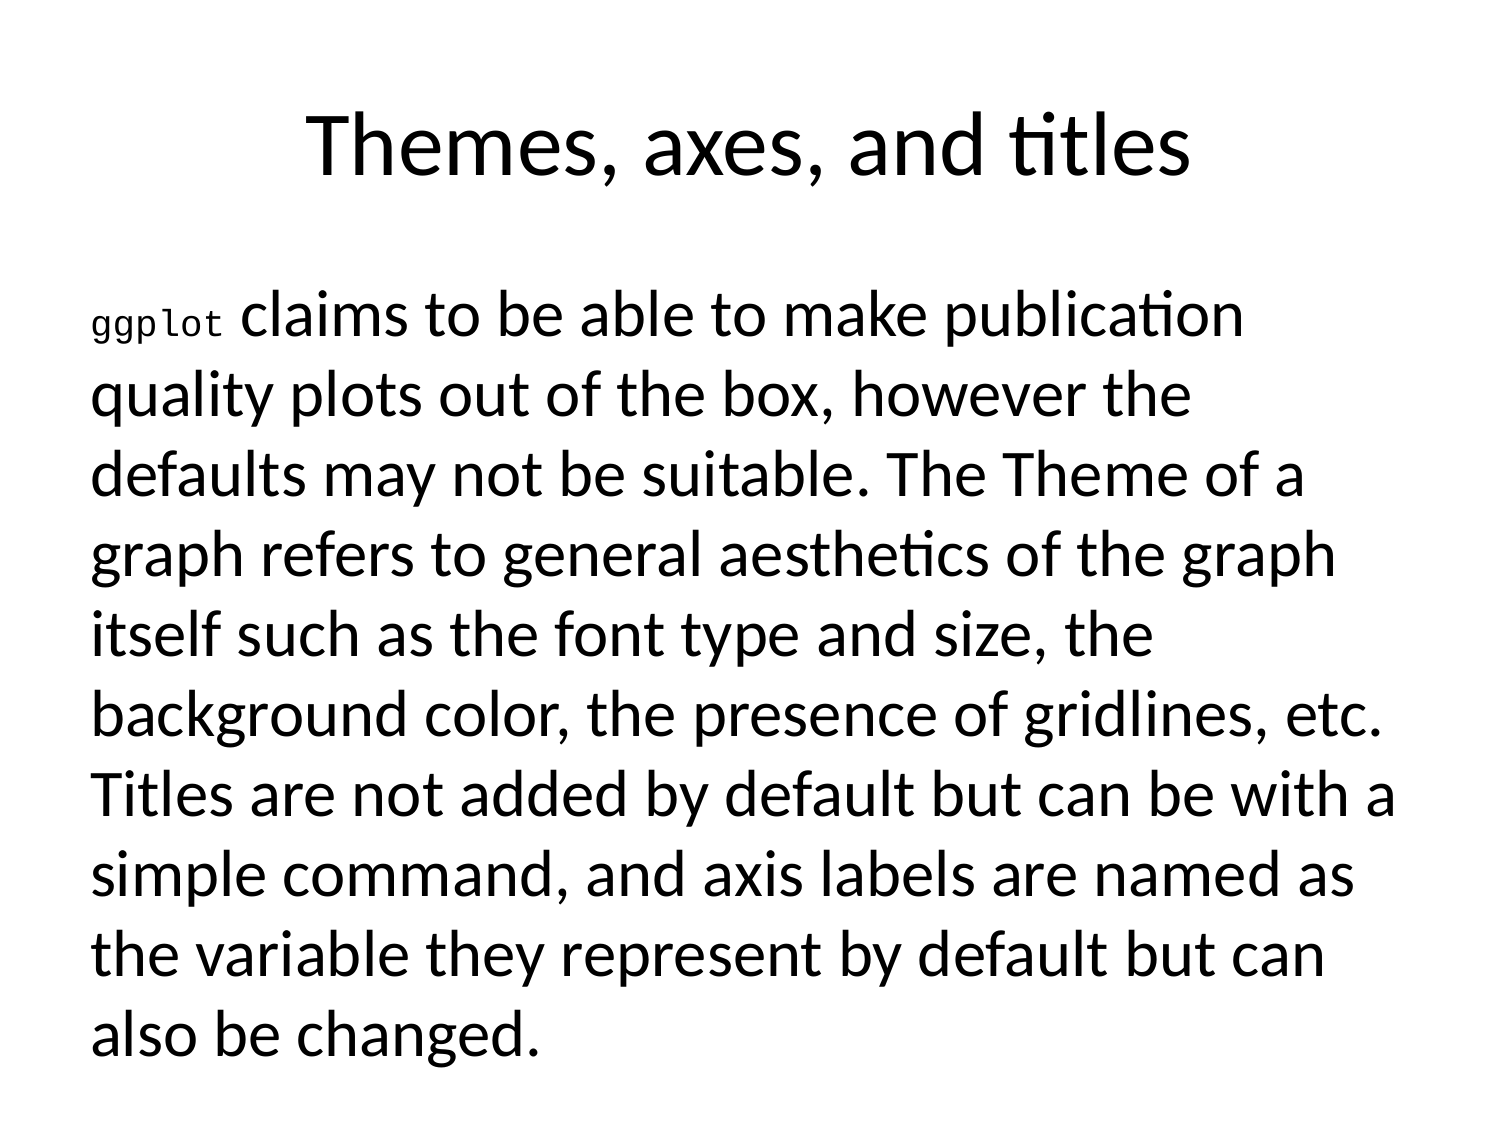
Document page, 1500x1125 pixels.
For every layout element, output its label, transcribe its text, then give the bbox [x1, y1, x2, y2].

list ggplot claims to be able to make publication quality plots out of the box, however the defaults may not be suitable. The Theme of a graph refers to general aesthetics of the graph itself such as the font type and size, the background color, the presence of gridlines, etc. Titles are not added by default but can be with a simple command, and axis labels are named as the variable they represent by default but can also be changed. [75, 262, 1425, 1005]
title Themes, axes, and titles [75, 45, 1425, 233]
